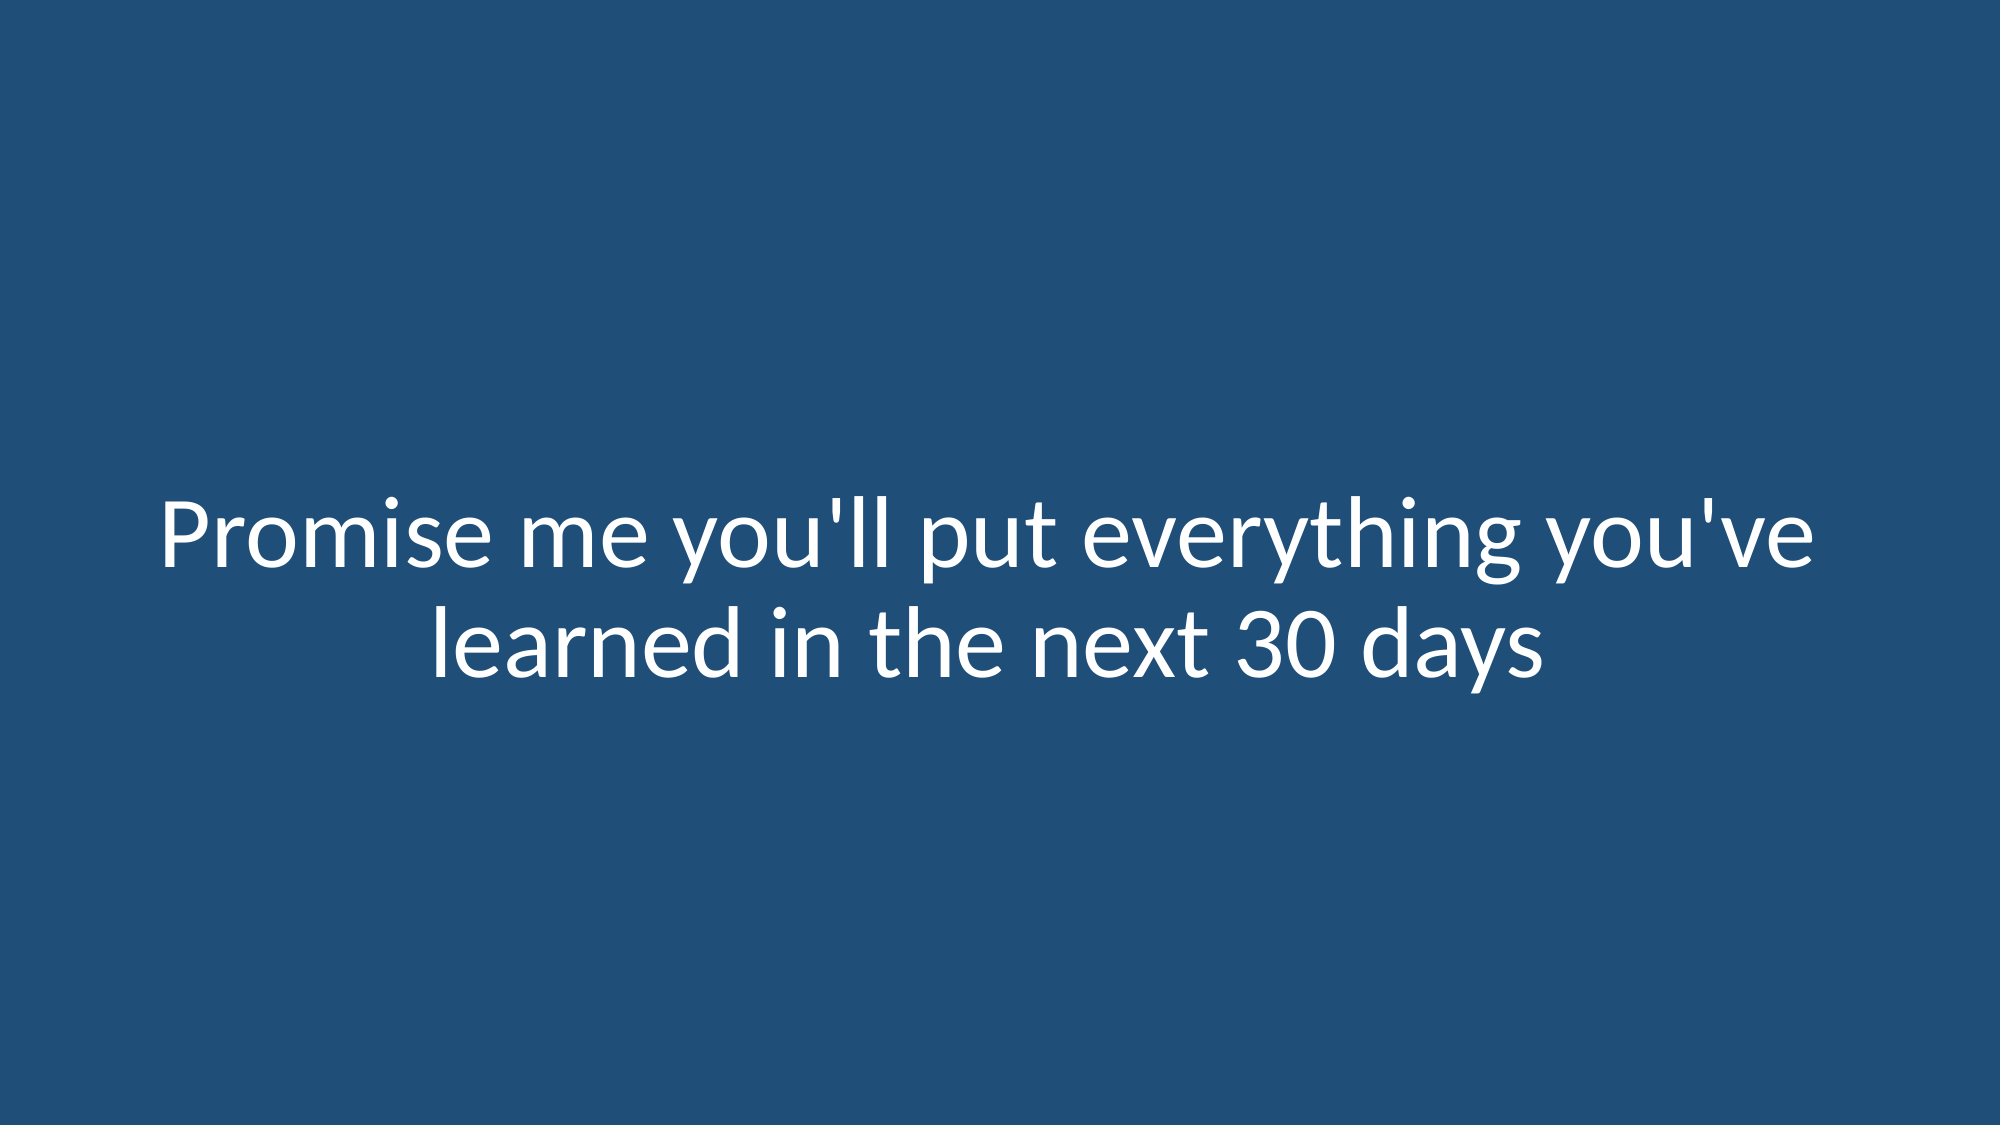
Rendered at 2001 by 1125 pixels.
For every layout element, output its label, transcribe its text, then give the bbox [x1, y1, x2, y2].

list Promise me you'll put everything you've learned in the next 30 days [125, 341, 1851, 951]
